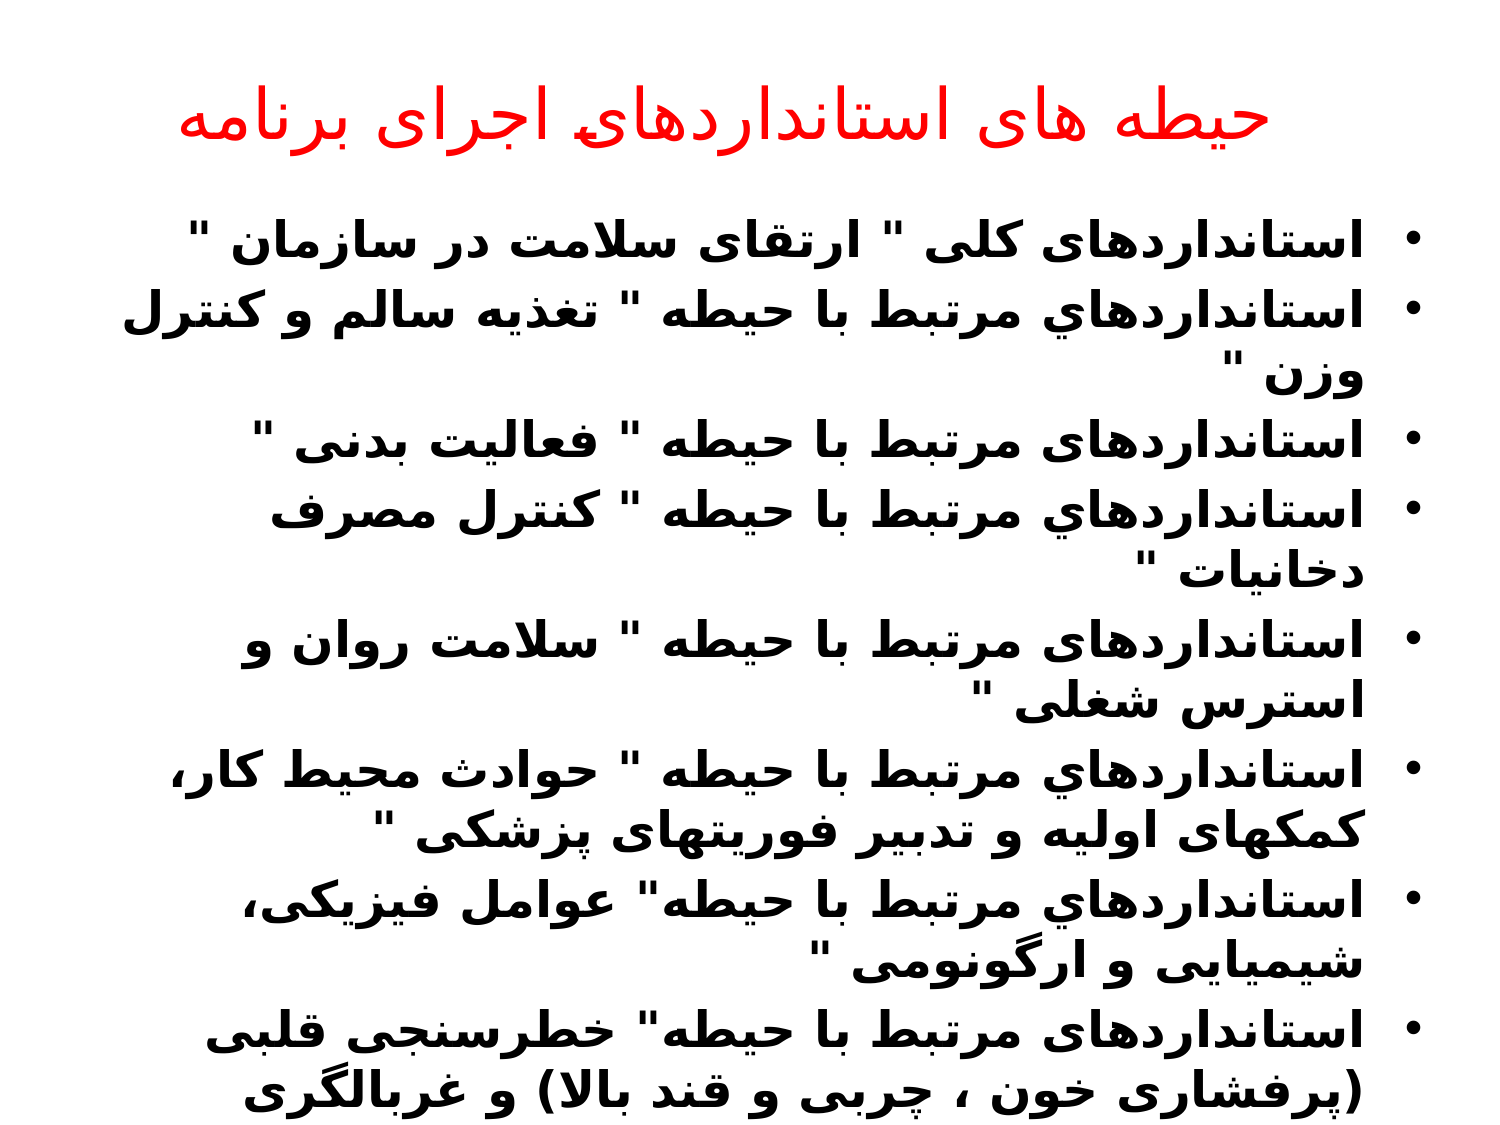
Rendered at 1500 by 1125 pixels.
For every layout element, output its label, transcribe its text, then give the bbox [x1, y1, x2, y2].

list استانداردهای کلی " ارتقای سلامت در سازمان " استانداردهاي مرتبط با حیطه " تغذیه سالم و کنترل وزن " استانداردهای مرتبط با حیطه " فعالیت بدنی " استانداردهاي مرتبط با حیطه " کنترل مصرف دخانیات " استانداردهای مرتبط با حیطه " سلامت روان و استرس شغلی " استانداردهاي مرتبط با حیطه " حوادث محیط کار، کمکهای اولیه و تدبیر فوریتهای پزشکی " استانداردهاي مرتبط با حيطه" عوامل فیزیکی، شیمیایی و ارگونومی " استانداردهای مرتبط با حيطه" خطرسنجی قلبی (پرفشاری خون ، چربی و قند بالا) و غربالگری سرطان های مهم " استانداردهای مرتبط با حیطه "آشنایی با علائم و نشانه های بیماریهای مهم" استانداردهاي مرتبط با حیطه " بیماریهای قابل پیشگیری با واکسن یا دارو " [50, 200, 1438, 1070]
title حیطه های استانداردهای اجرای برنامه [50, 37, 1400, 186]
